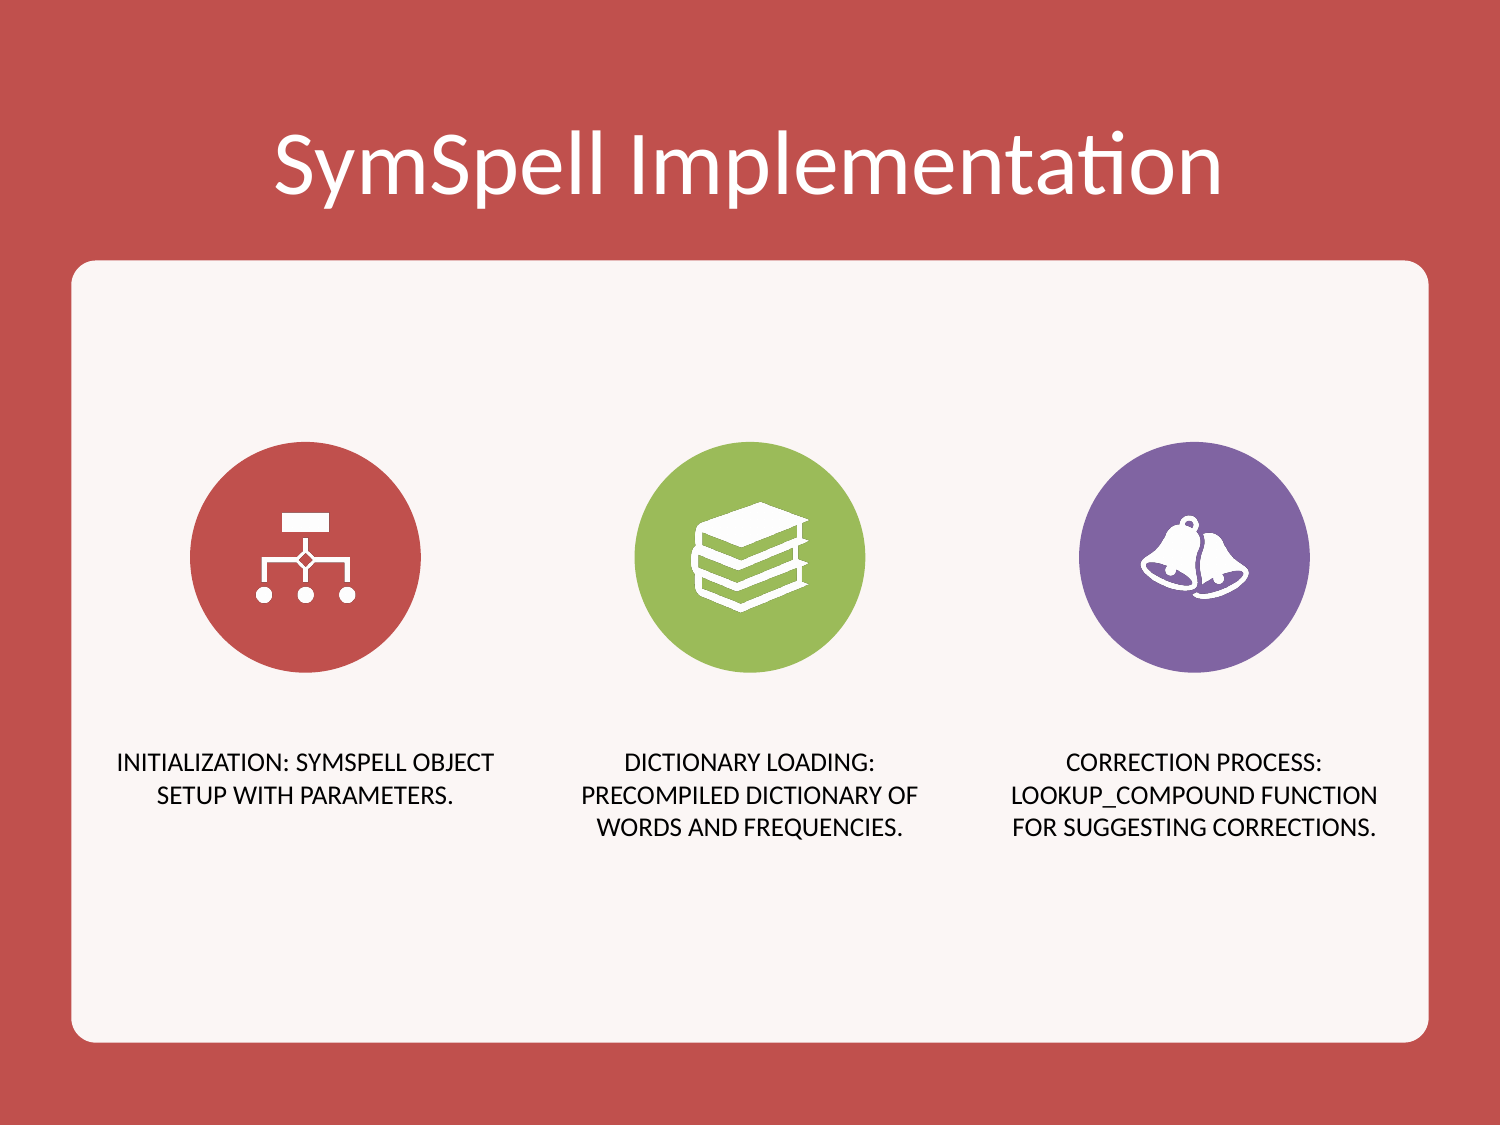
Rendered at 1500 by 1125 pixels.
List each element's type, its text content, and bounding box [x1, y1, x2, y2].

text_box [0, 0, 1500, 1125]
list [102, 295, 1398, 1010]
title SymSpell Implementation [103, 75, 1397, 241]
text_box [69, 258, 1431, 1045]
